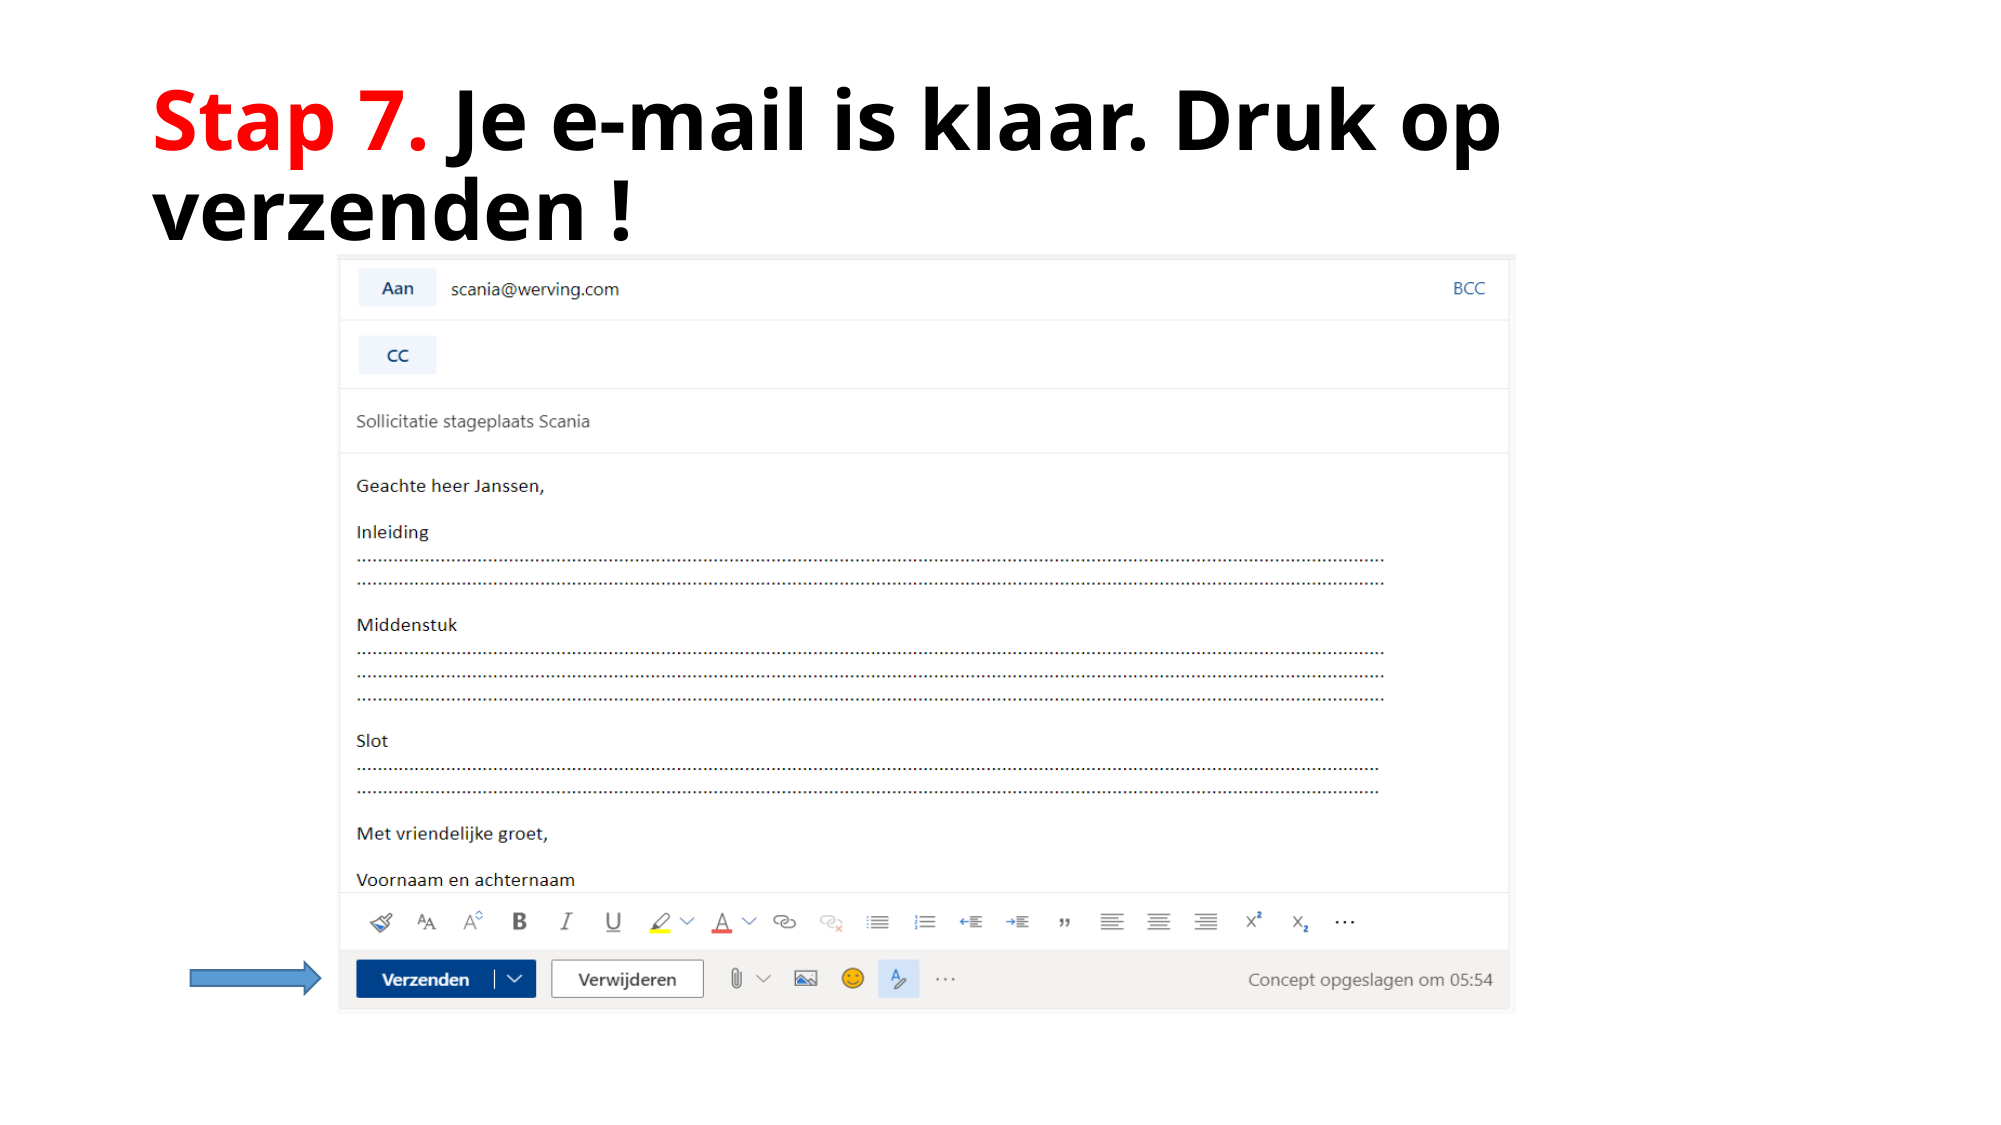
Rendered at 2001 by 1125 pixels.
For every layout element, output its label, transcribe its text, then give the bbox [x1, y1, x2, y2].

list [337, 254, 1516, 1014]
text_box [189, 959, 322, 997]
title Stap 7. Je e-mail is klaar. Druk op verzenden ! [137, 59, 1863, 278]
